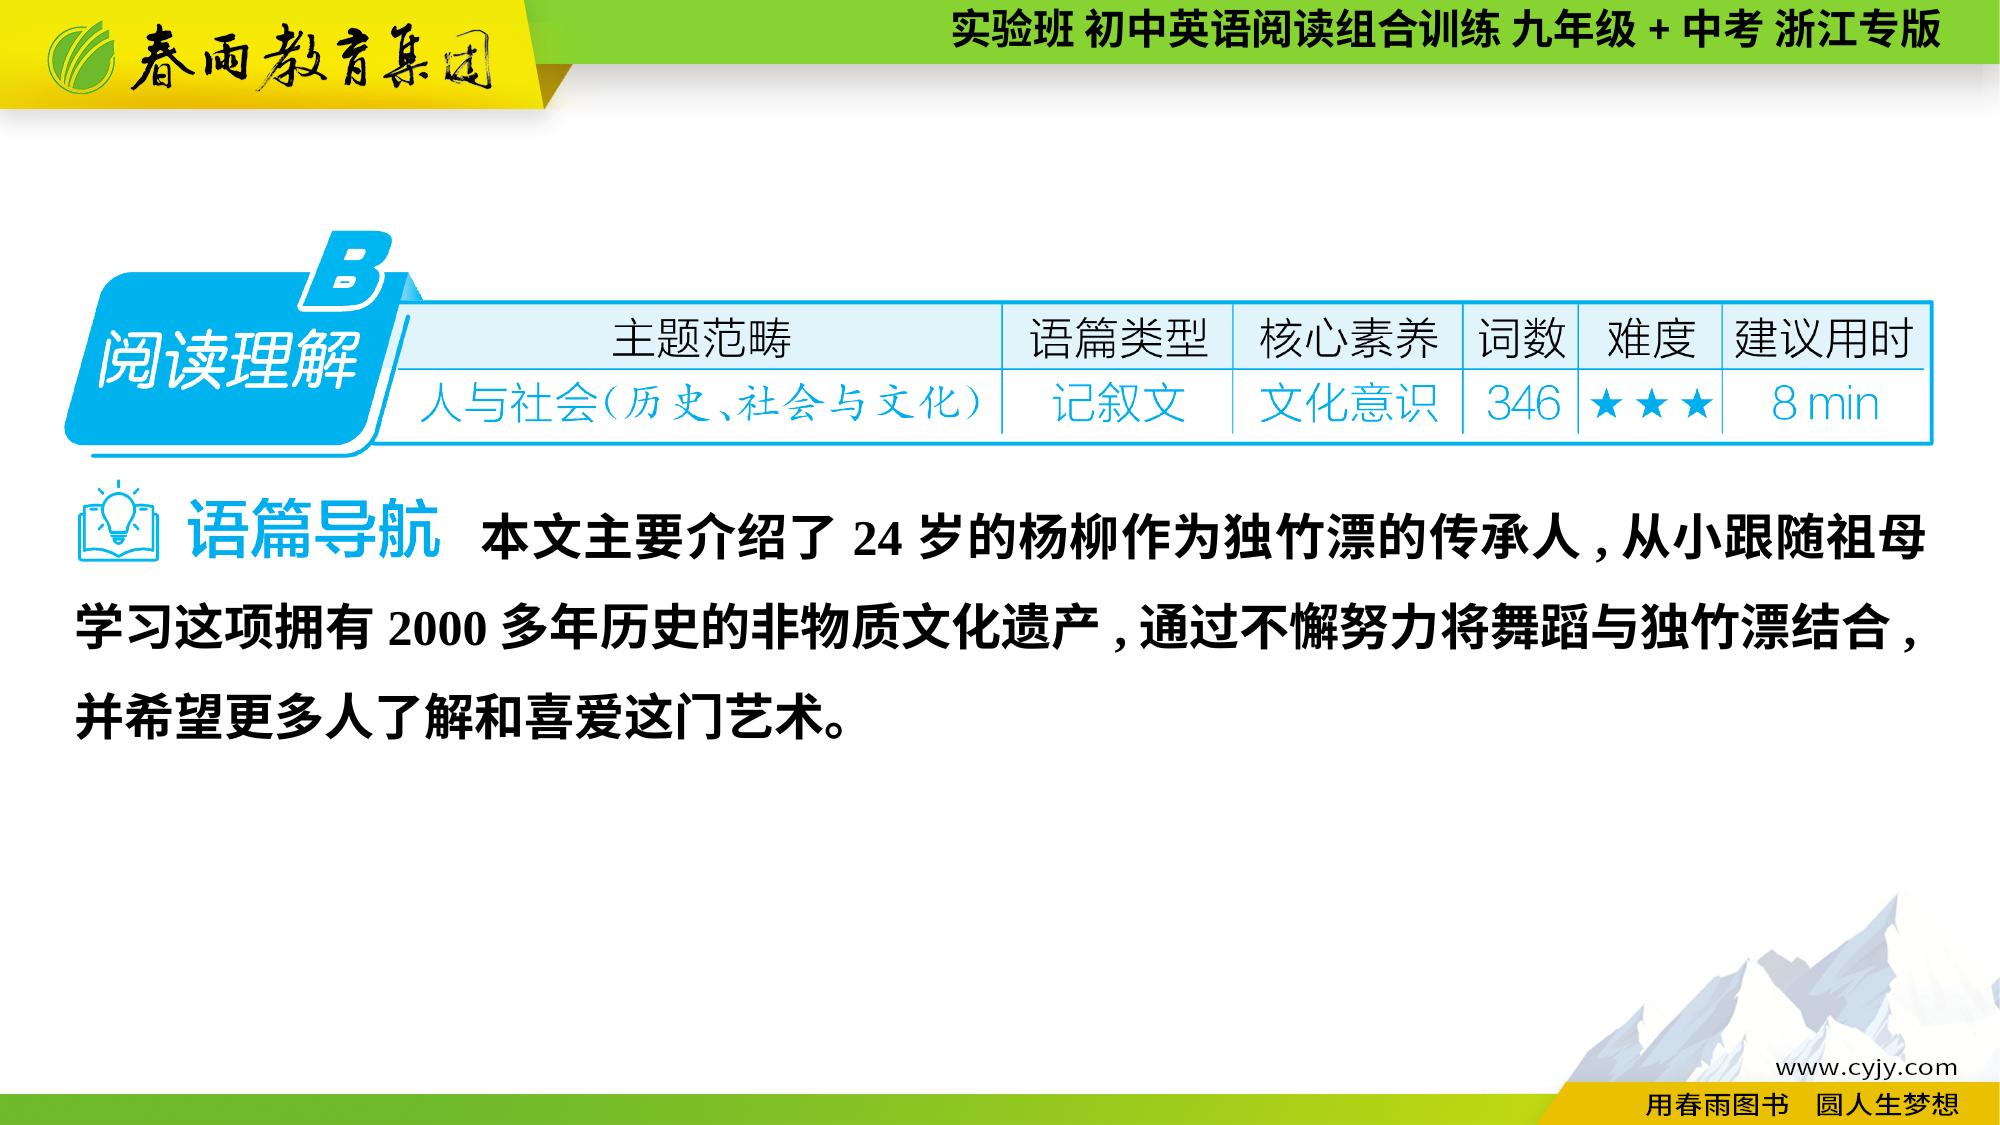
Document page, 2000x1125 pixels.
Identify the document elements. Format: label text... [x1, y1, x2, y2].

picture [0, 0, 2000, 1125]
list 本文主要介绍了24岁的杨柳作为独竹漂的传承人,从小跟随祖母学习这项拥有2000多年历史的非物质文化遗产,通过不懈努力将舞蹈与独竹漂结合,并希望更多人了解和喜爱这门艺术。 [59, 480, 1944, 745]
